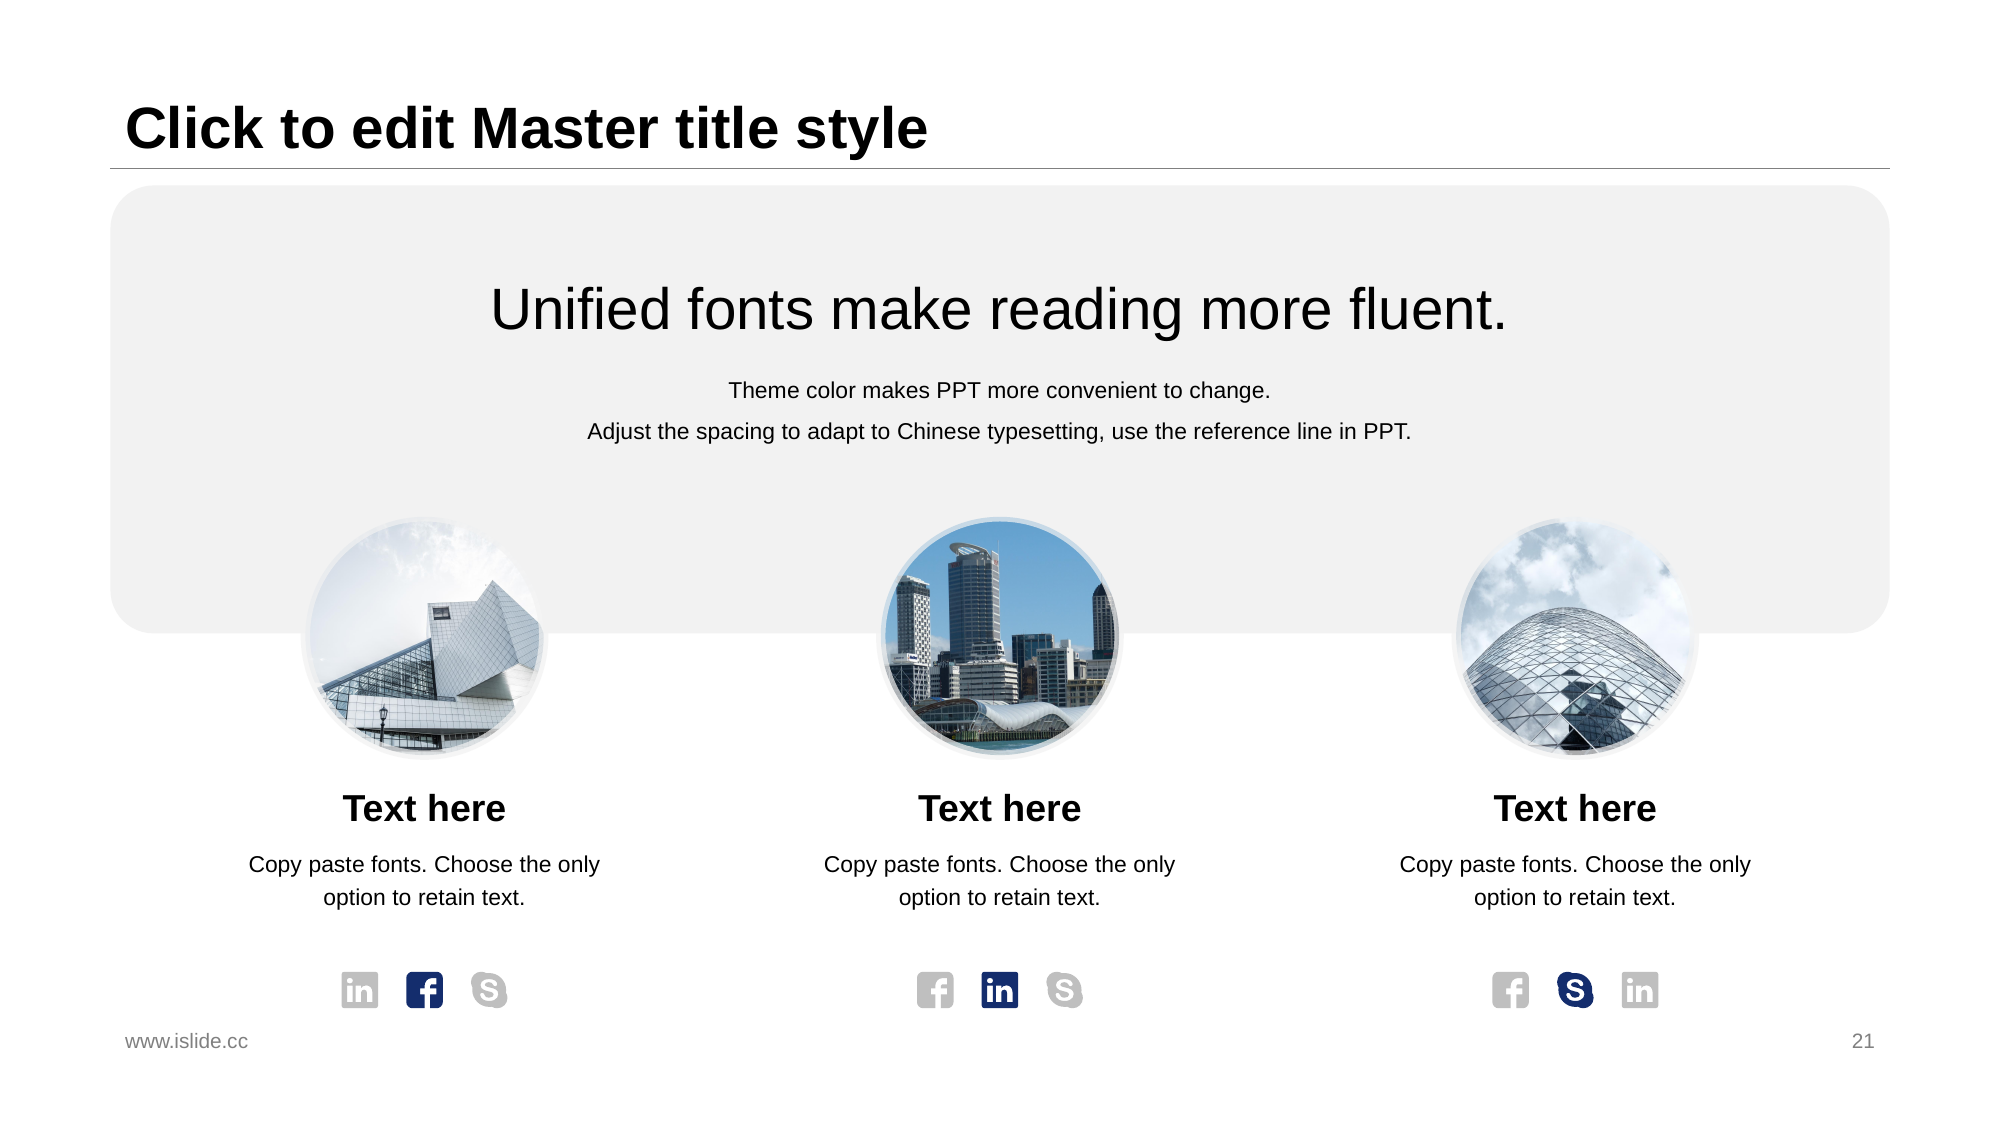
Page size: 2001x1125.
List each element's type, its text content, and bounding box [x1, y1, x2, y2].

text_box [110, 185, 1890, 1009]
title Click to edit Master title style [109, 0, 1890, 169]
footer www.islide.cc [109, 1023, 790, 1058]
slide_number 21 [1412, 1023, 1890, 1058]
